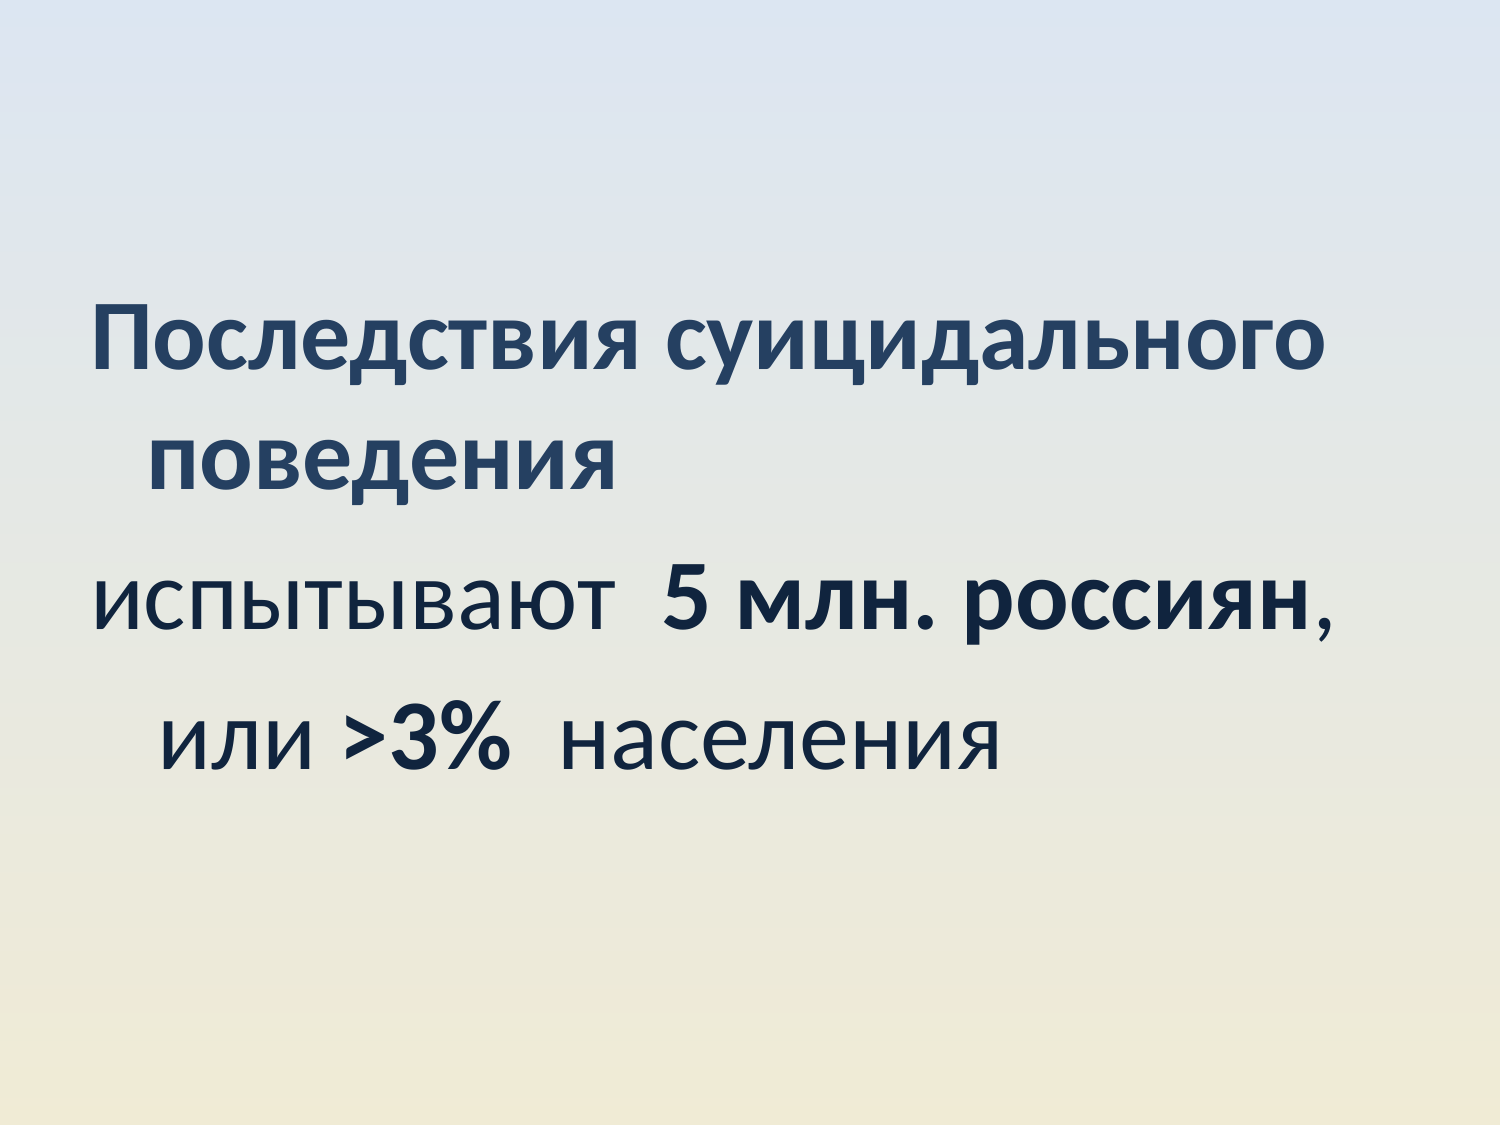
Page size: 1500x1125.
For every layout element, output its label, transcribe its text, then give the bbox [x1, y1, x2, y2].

list Последствия суицидального поведения испытывают 5 млн. россиян, или >3% населения [74, 262, 1426, 1006]
